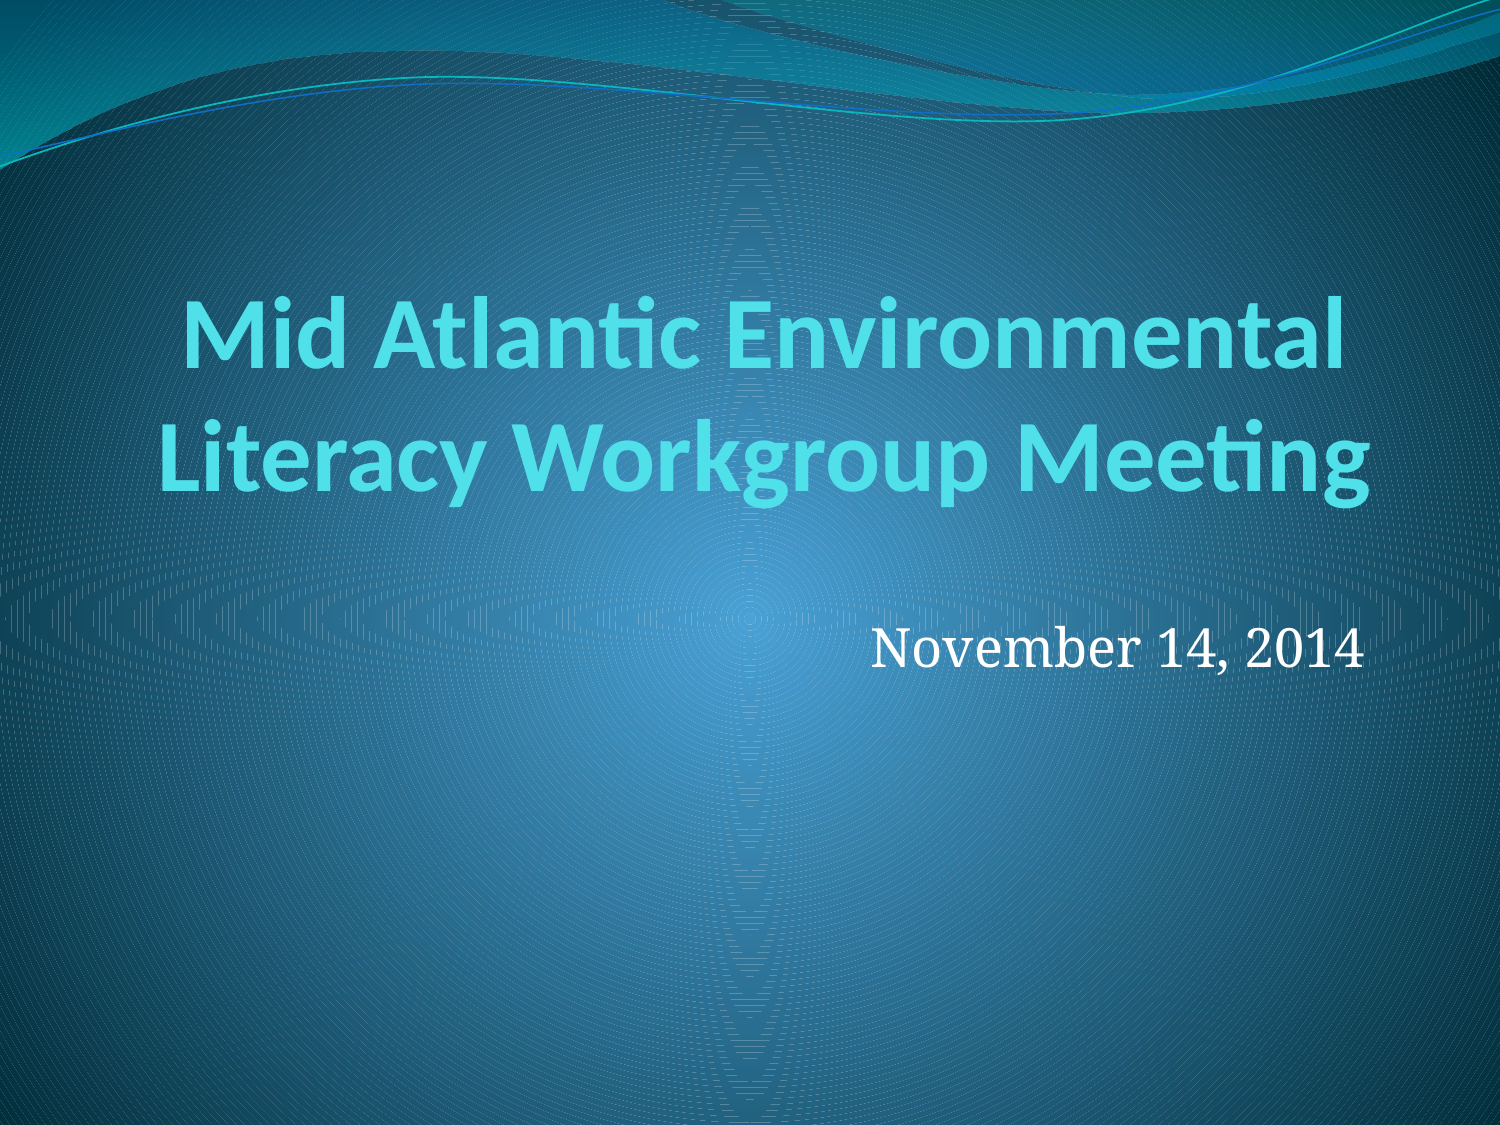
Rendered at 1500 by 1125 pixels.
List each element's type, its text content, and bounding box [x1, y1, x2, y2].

subtitle November 14, 2014 [87, 529, 1376, 818]
title Mid Atlantic Environmental Literacy Workgroup Meeting [86, 212, 1375, 513]
